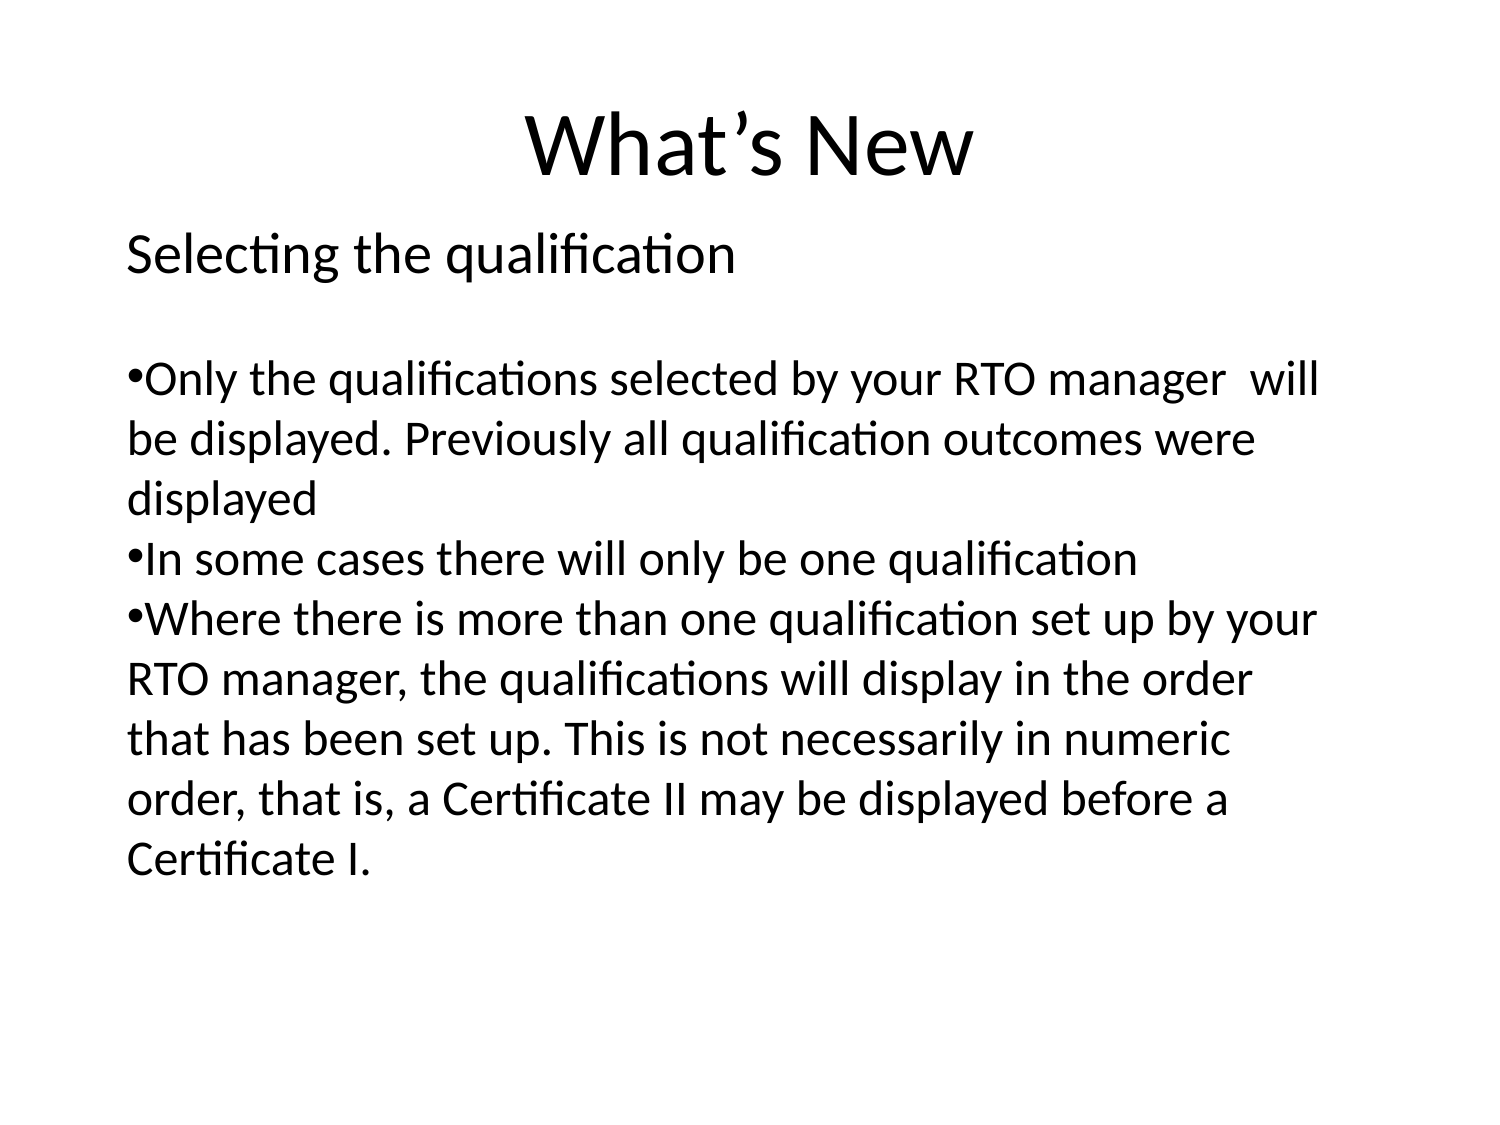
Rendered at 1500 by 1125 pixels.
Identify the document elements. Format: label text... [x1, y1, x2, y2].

title What’s New [75, 45, 1425, 233]
text_box Selecting the qualification Only the qualifications selected by your RTO manager will be displayed. Previously all qualification outcomes were displayed In some cases there will only be one qualification Where there is more than one qualification set up by your RTO manager, the qualifications will display in the order that has been set up. This is not necessarily in numeric order, that is, a Certificate II may be displayed before a Certificate I. [112, 208, 1341, 938]
